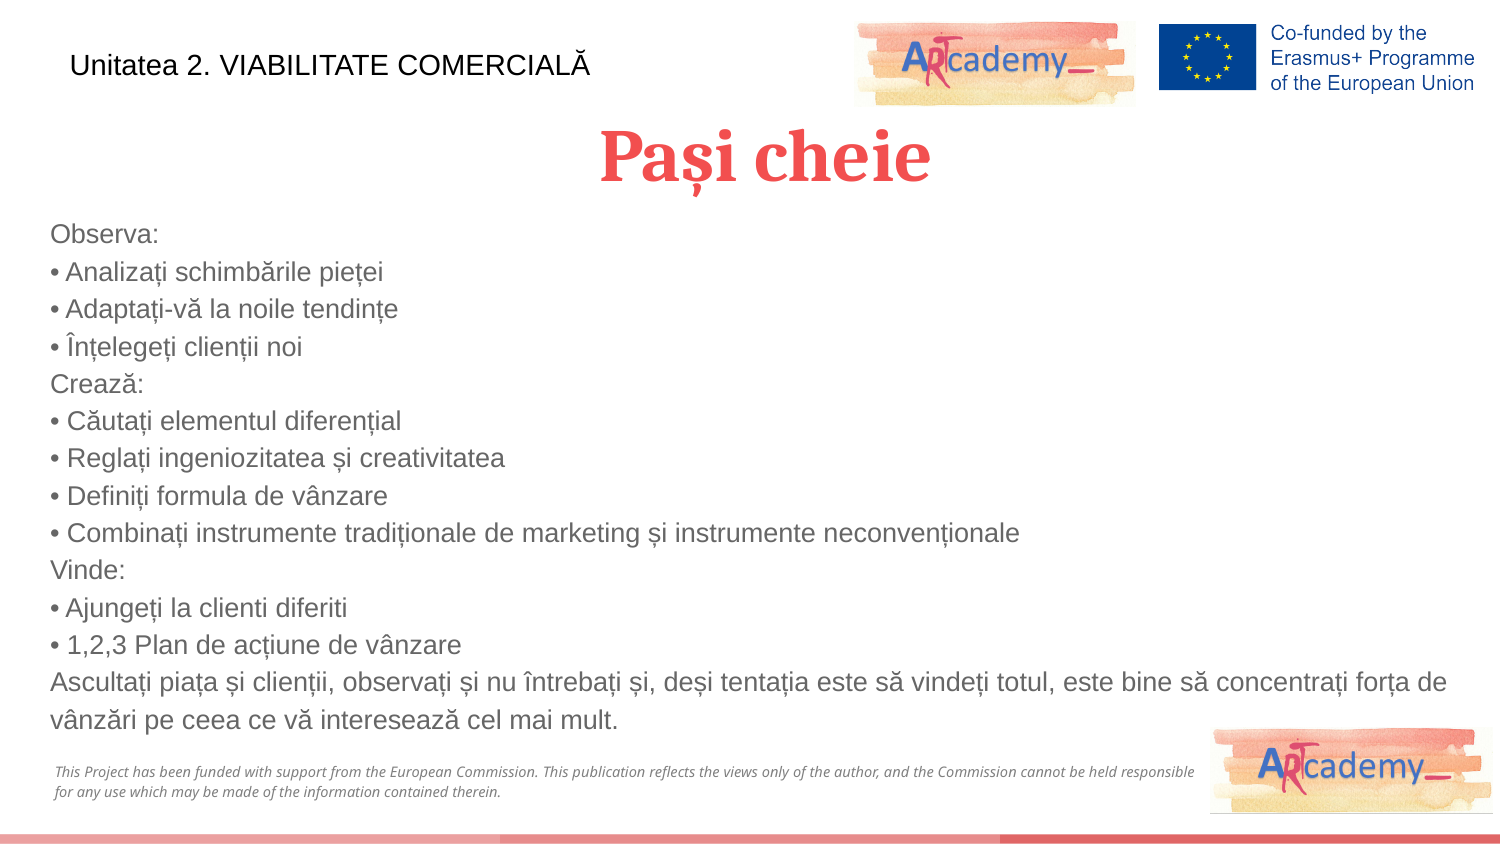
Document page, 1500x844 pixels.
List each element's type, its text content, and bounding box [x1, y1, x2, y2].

list Observa: • Analizați schimbările pieței • Adaptați-vă la noile tendințe • Înțelegeți clienții noi Crează: • Căutați elementul diferențial • Reglați ingeniozitatea și creativitatea • Definiți formula de vânzare • Combinați instrumente tradiționale de marketing și instrumente neconvenționale Vinde: • Ajungeți la clienti diferiti • 1,2,3 Plan de acțiune de vânzare Ascultați piața și clienții, observați și nu întrebați și, deși tentația este să vindeți totul, este bine să concentrați forța de vânzări pe ceea ce vă interesează cel mai mult. [16, 197, 1474, 754]
picture [1210, 709, 1493, 844]
text_box Unitatea 2. VIABILITATE COMERCIALĂ [54, 39, 661, 89]
picture [1158, 24, 1474, 94]
text_box This Project has been funded with support from the European Commission. This publication reflects the views only of the author, and the Commission cannot be held responsible for any use which may be made of the information contained therein. [39, 754, 1205, 799]
picture [854, 2, 1137, 138]
title Paşi cheie [180, 4, 1352, 197]
